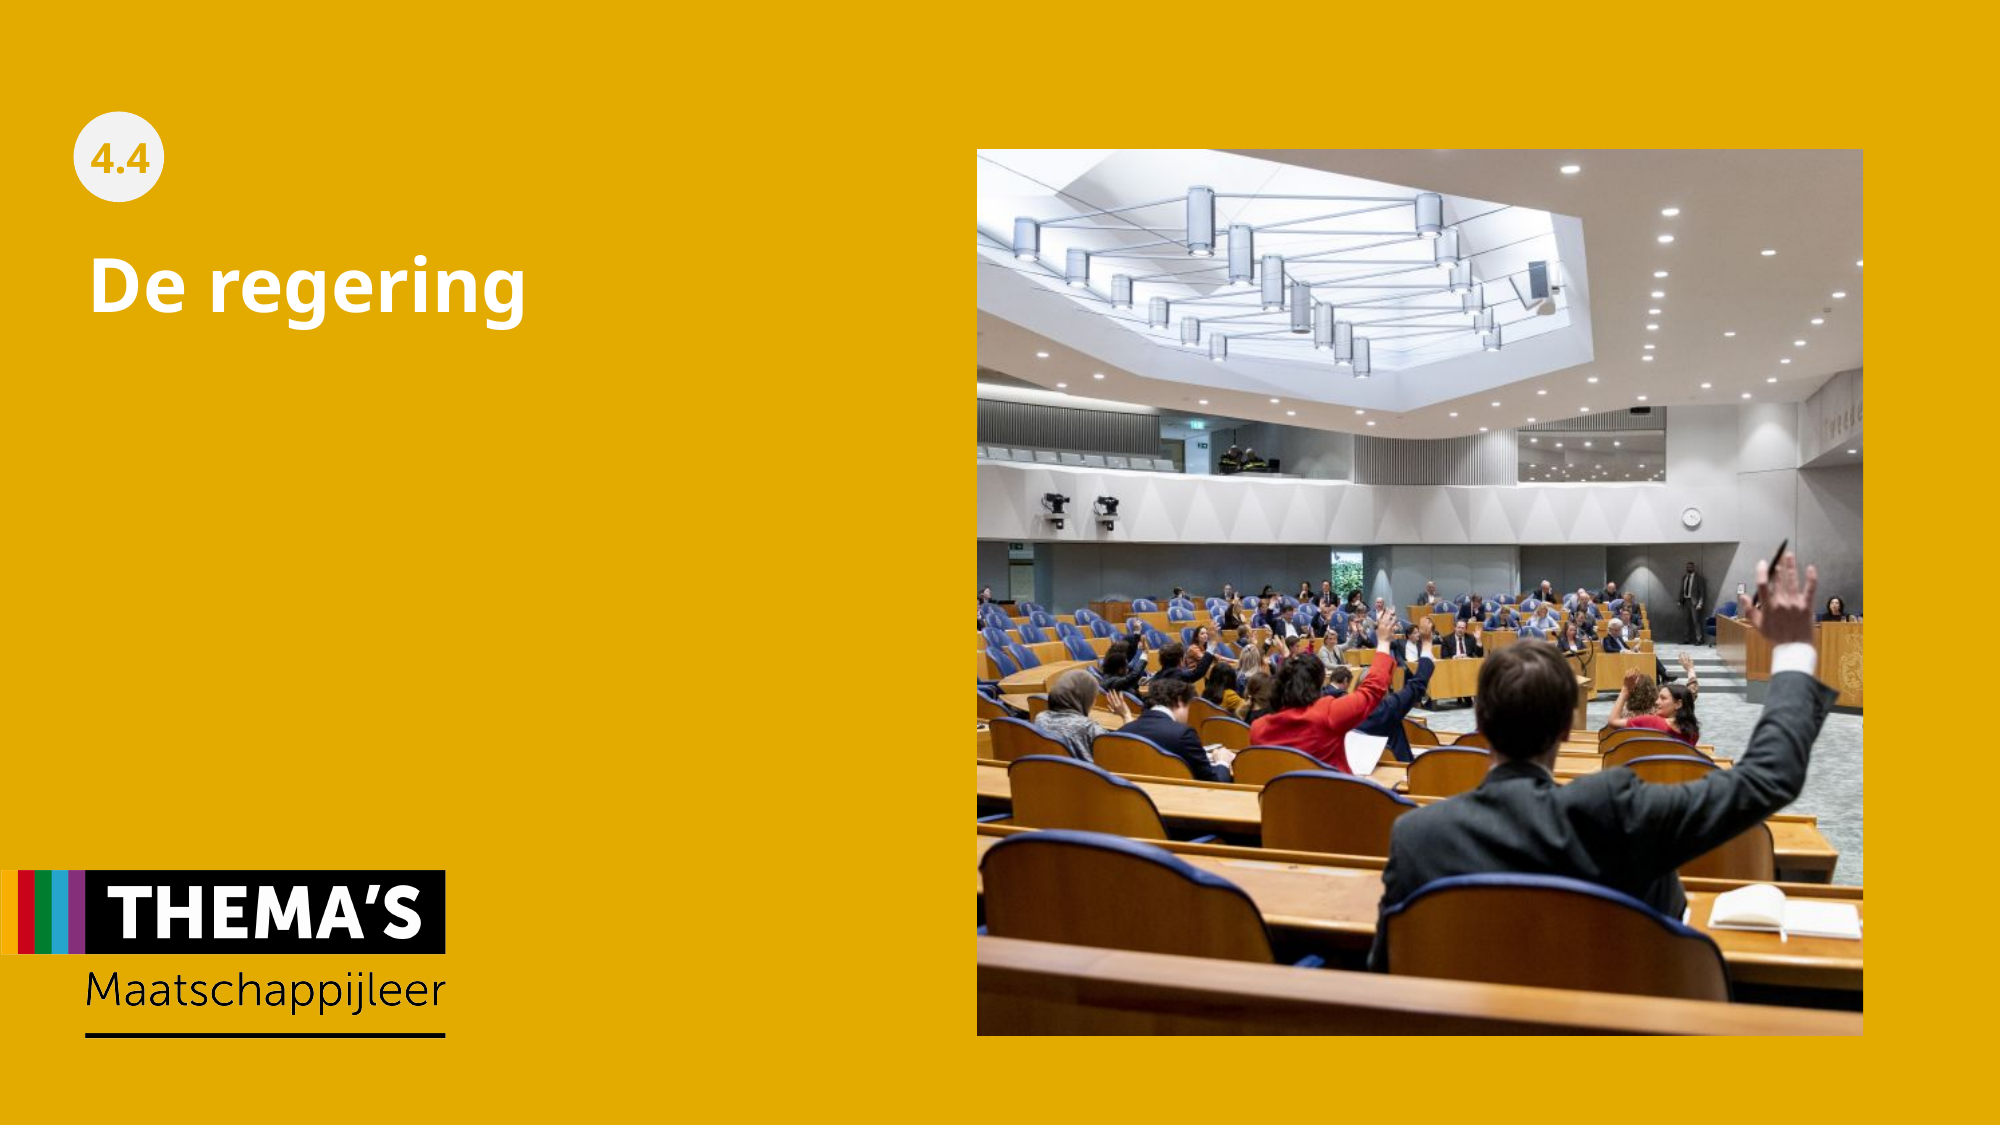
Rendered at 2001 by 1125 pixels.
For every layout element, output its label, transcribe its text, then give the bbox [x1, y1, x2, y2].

list De regering [72, 240, 928, 769]
picture [977, 149, 1864, 1036]
picture [0, 786, 474, 1125]
title 4.4 [71, 102, 170, 190]
